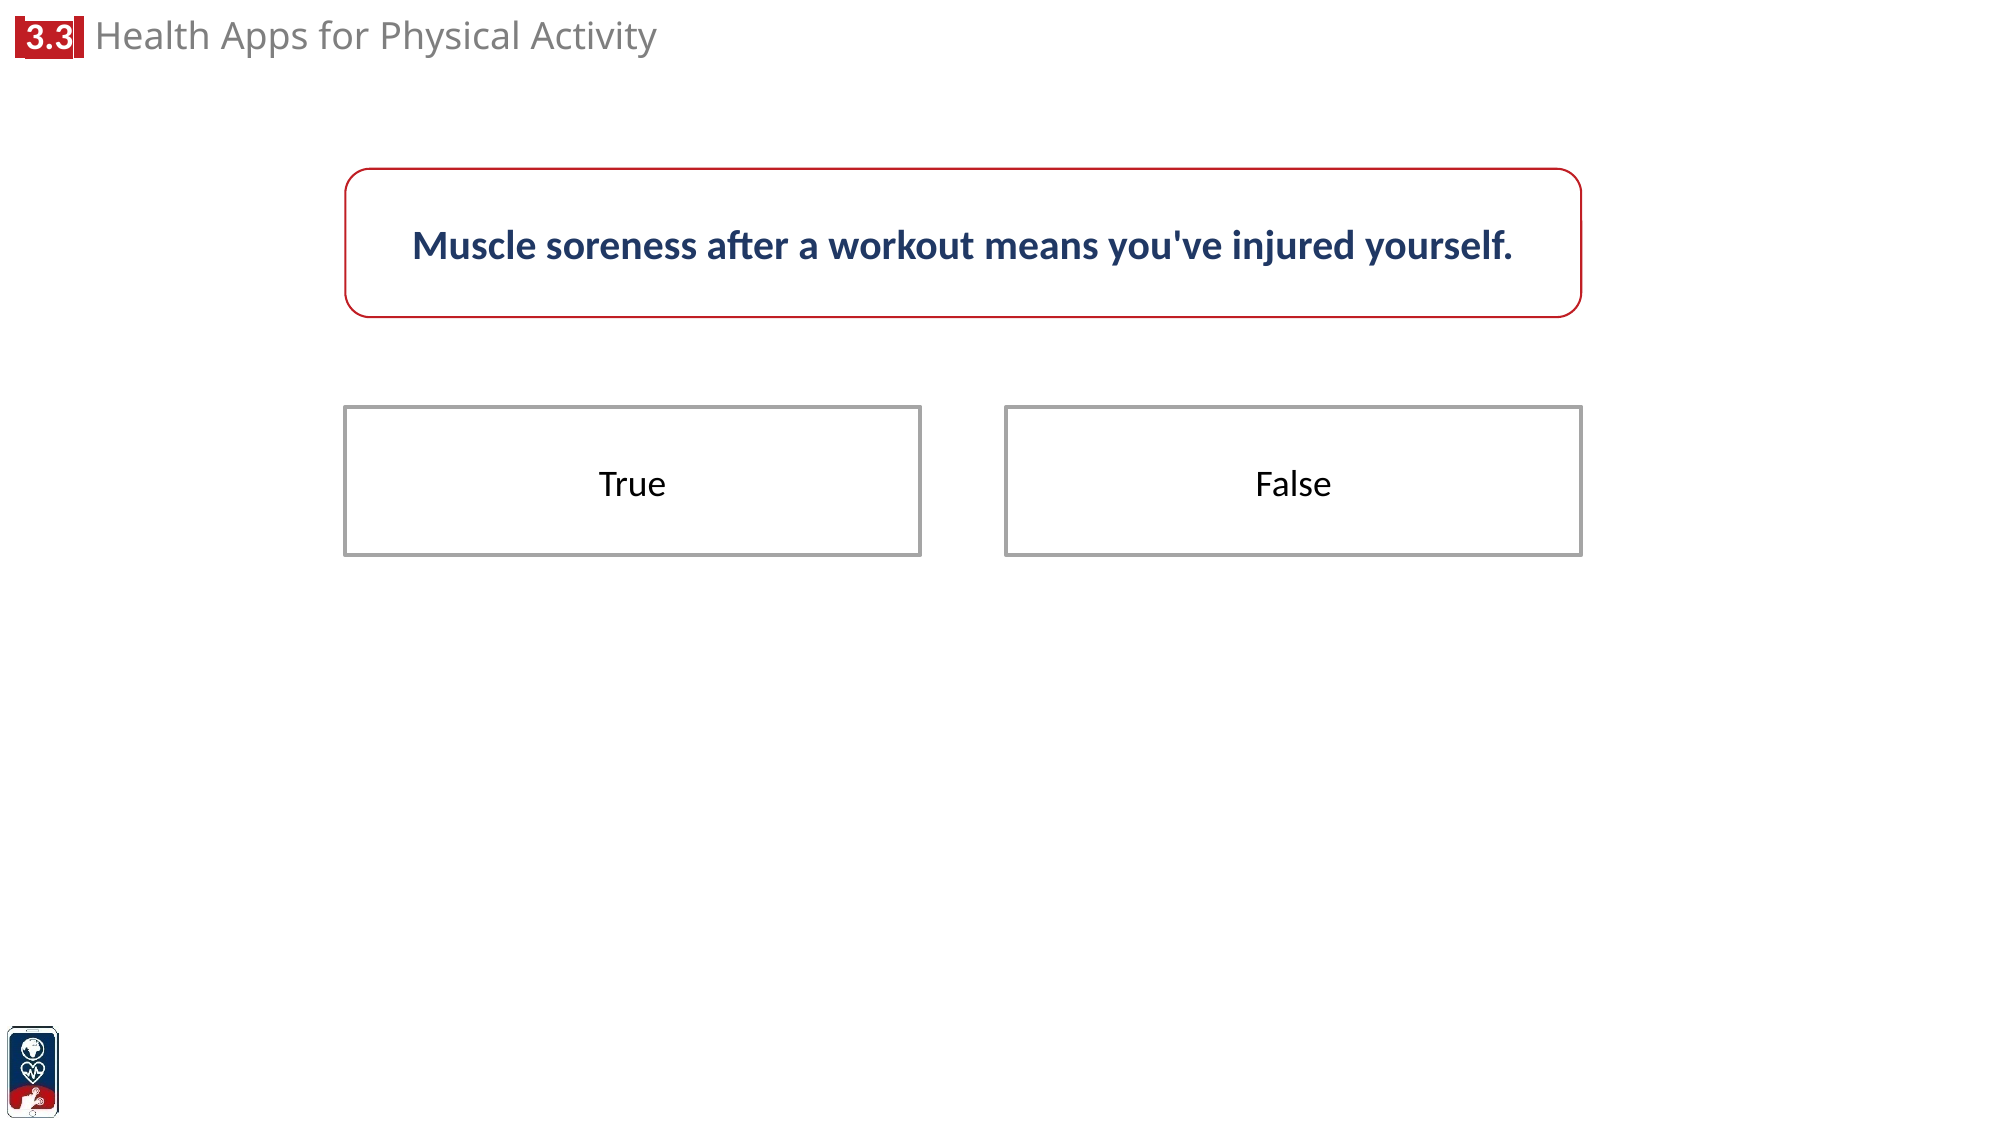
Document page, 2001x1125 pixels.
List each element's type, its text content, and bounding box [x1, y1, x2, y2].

picture [7, 1026, 59, 1118]
text_box Muscle soreness after a workout means you've injured yourself. [345, 168, 1582, 318]
text_box True [343, 405, 922, 557]
text_box False [1004, 405, 1583, 557]
